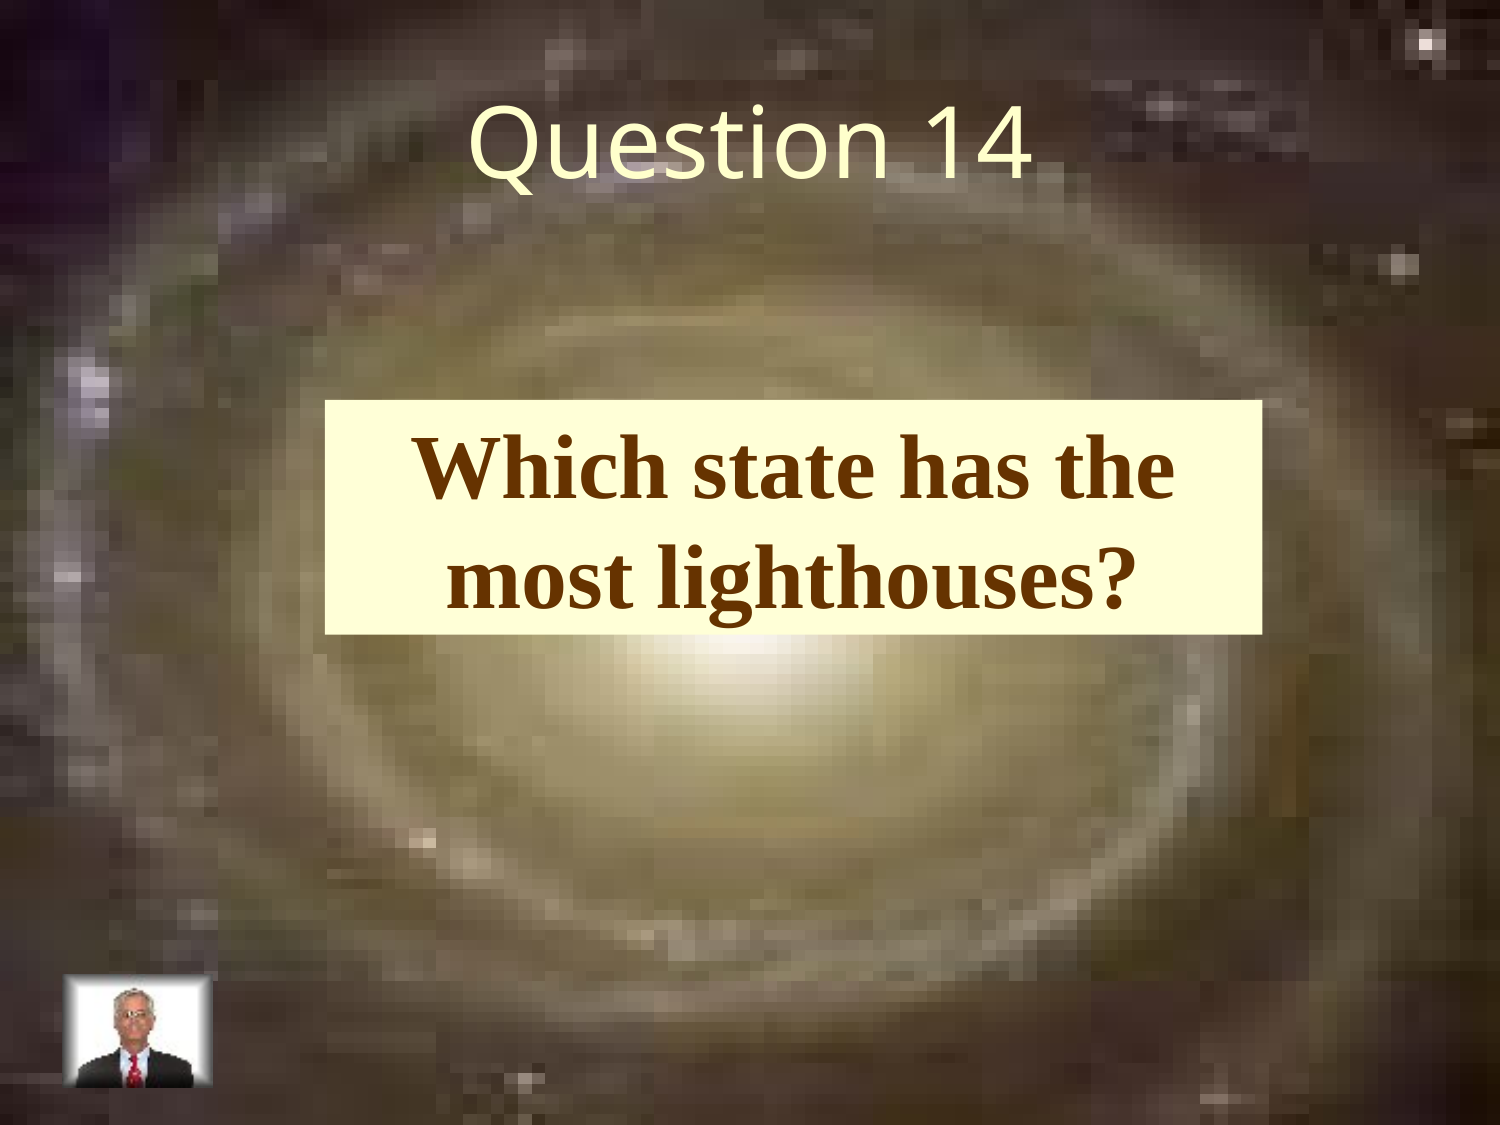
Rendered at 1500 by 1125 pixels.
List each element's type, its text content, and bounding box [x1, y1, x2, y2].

title Question 14 [74, 44, 1426, 233]
text_box Which state has the most lighthouses? [324, 399, 1263, 635]
picture [0, 0, 1500, 1125]
